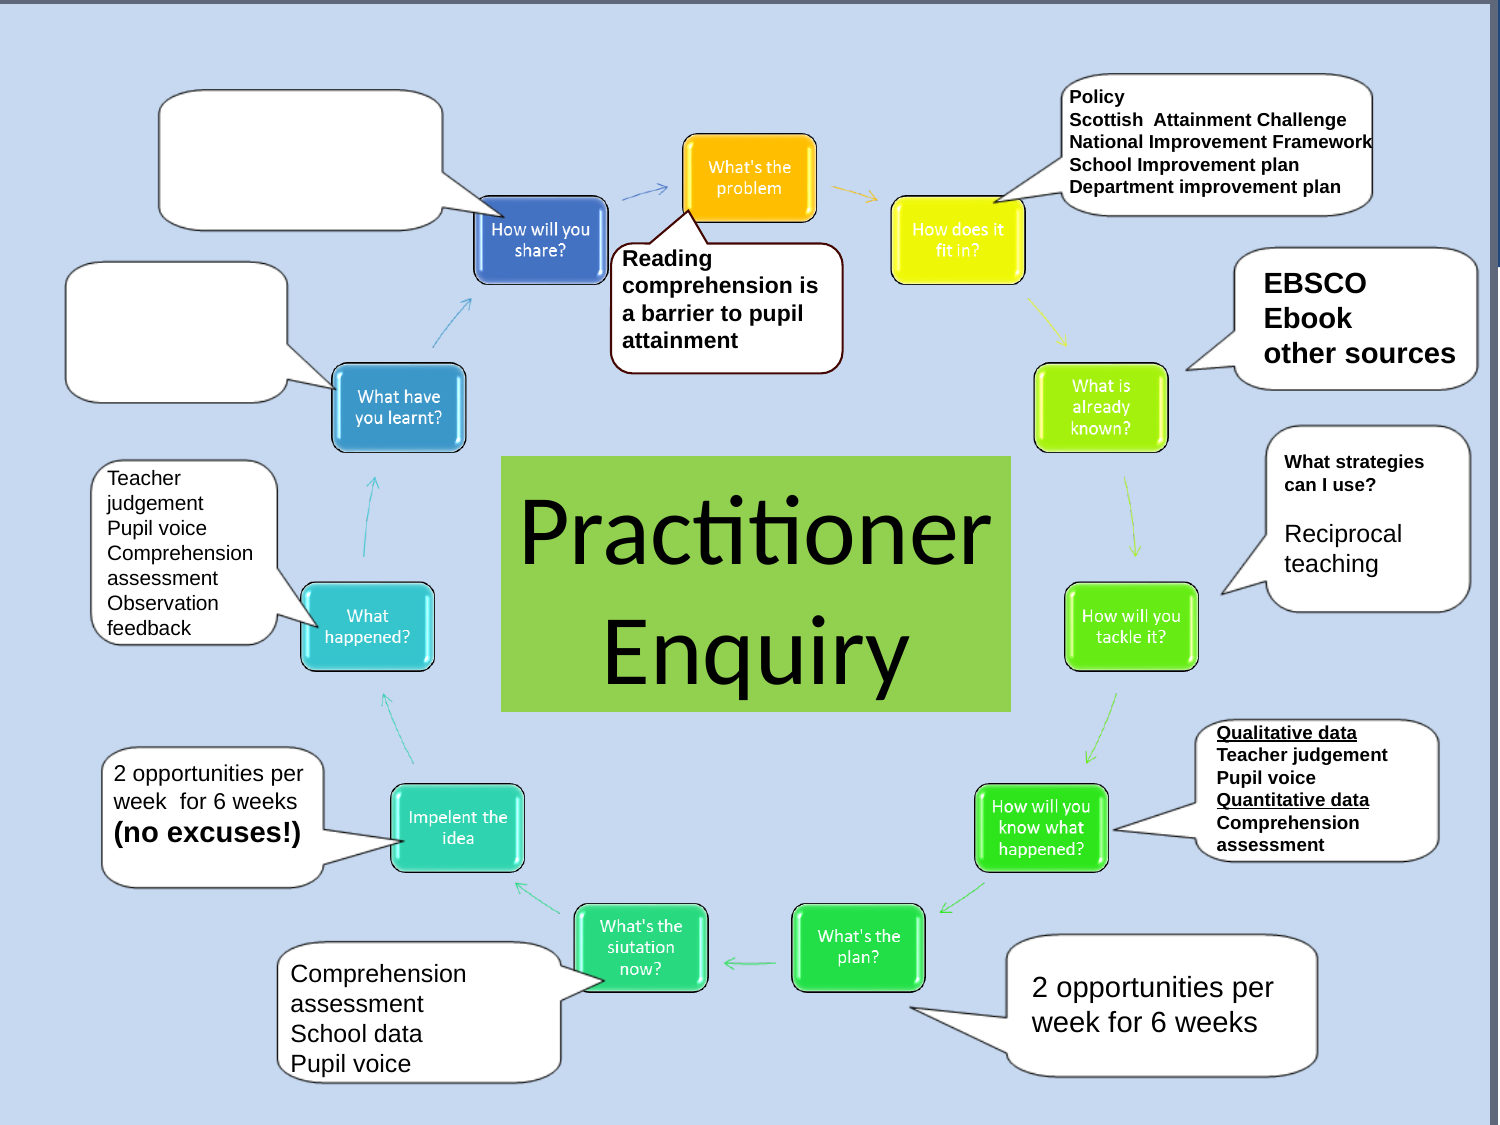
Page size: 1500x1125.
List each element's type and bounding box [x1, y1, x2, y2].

text_box [0, 0, 1498, 1125]
picture [64, 72, 1482, 1086]
